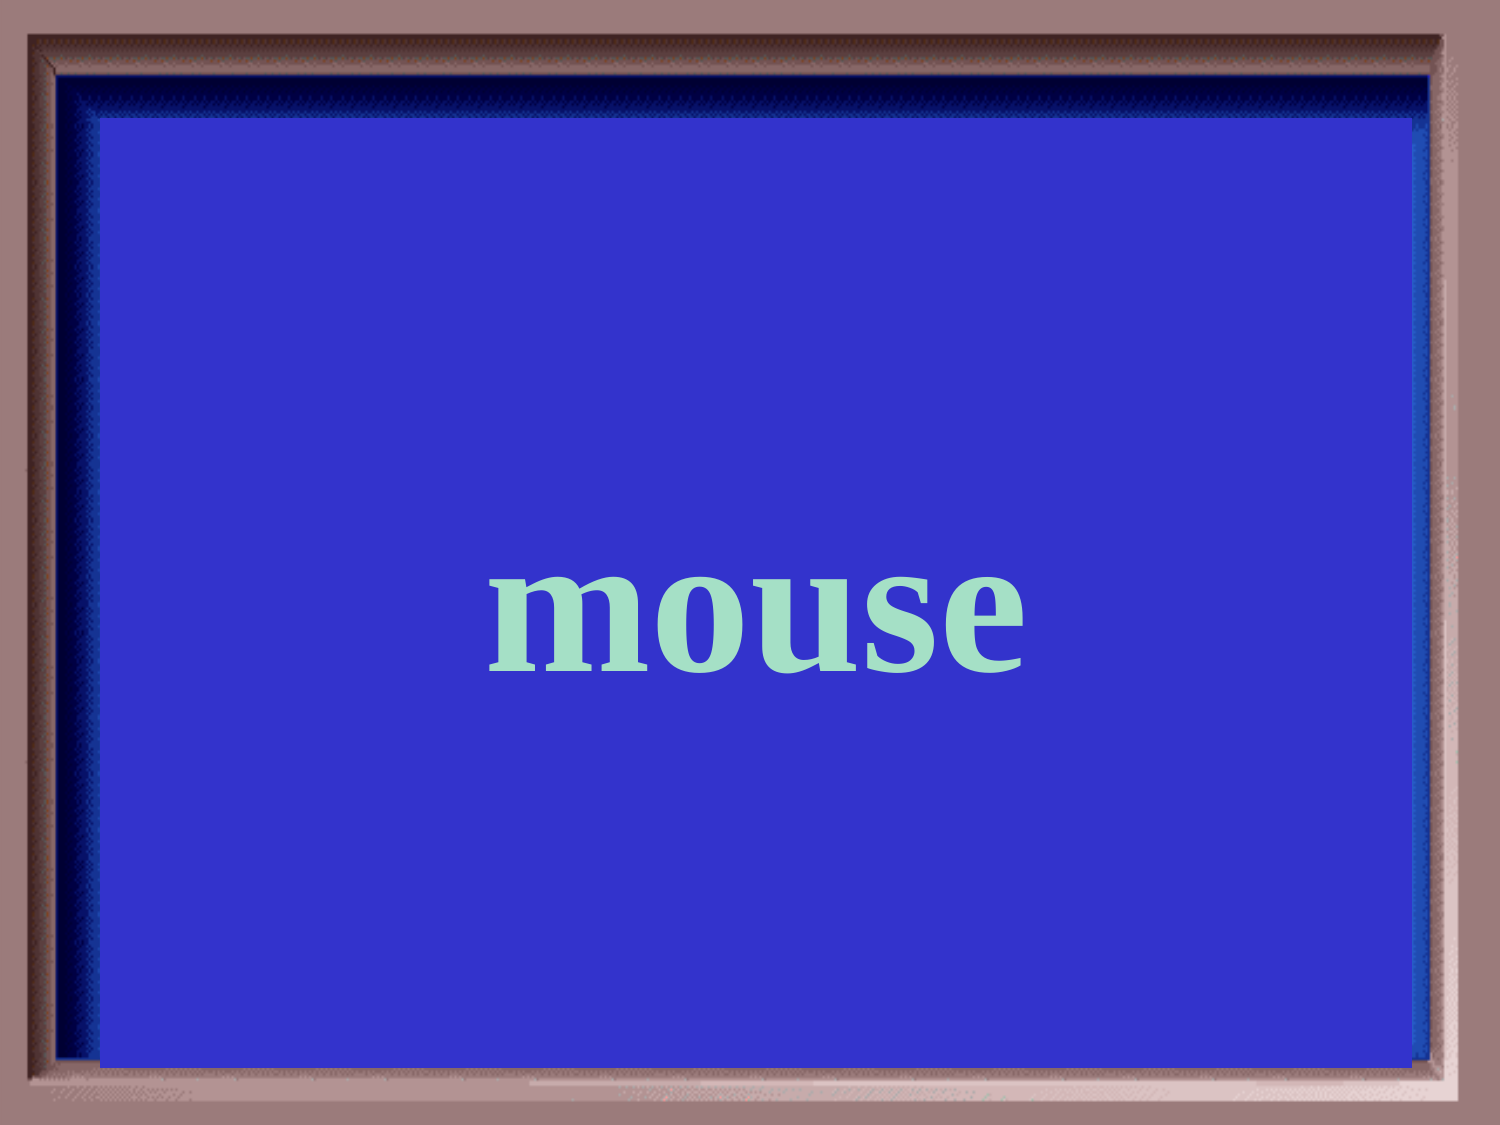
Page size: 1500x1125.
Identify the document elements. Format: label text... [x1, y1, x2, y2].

text_box [99, 117, 1413, 1068]
text_box mouse [468, 463, 1044, 719]
picture [0, 0, 1500, 1125]
